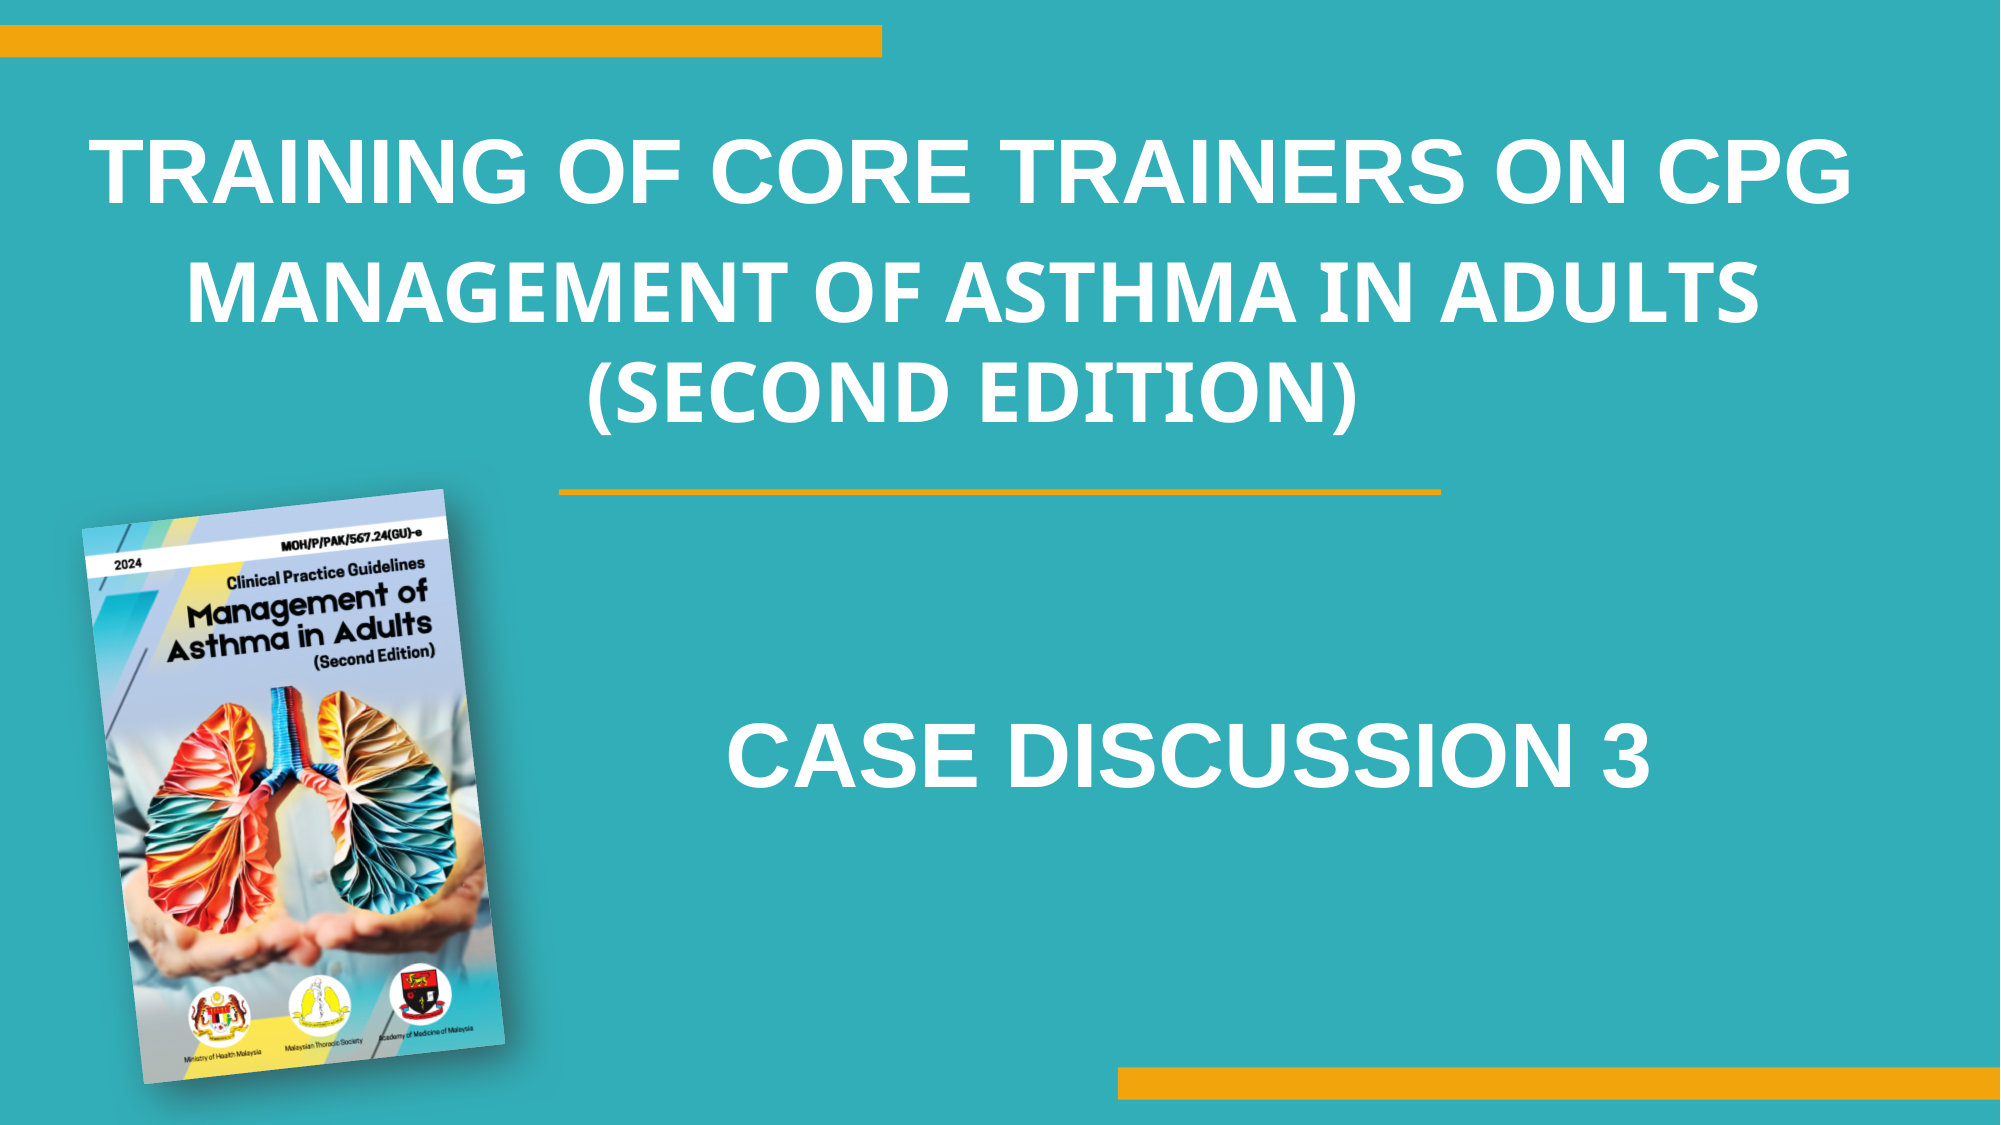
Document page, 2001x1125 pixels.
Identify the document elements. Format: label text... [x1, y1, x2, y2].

text_box [557, 487, 1443, 497]
list TRAINING OF CORE TRAINERS ON CPG MANAGEMENT OF ASTHMA IN ADULTS (SECOND EDITION) [61, 119, 1885, 432]
picture [83, 489, 505, 1084]
list CASE DISCUSSION 3 [611, 618, 1769, 930]
text_box [1116, 1065, 2000, 1102]
text_box [0, 23, 884, 60]
